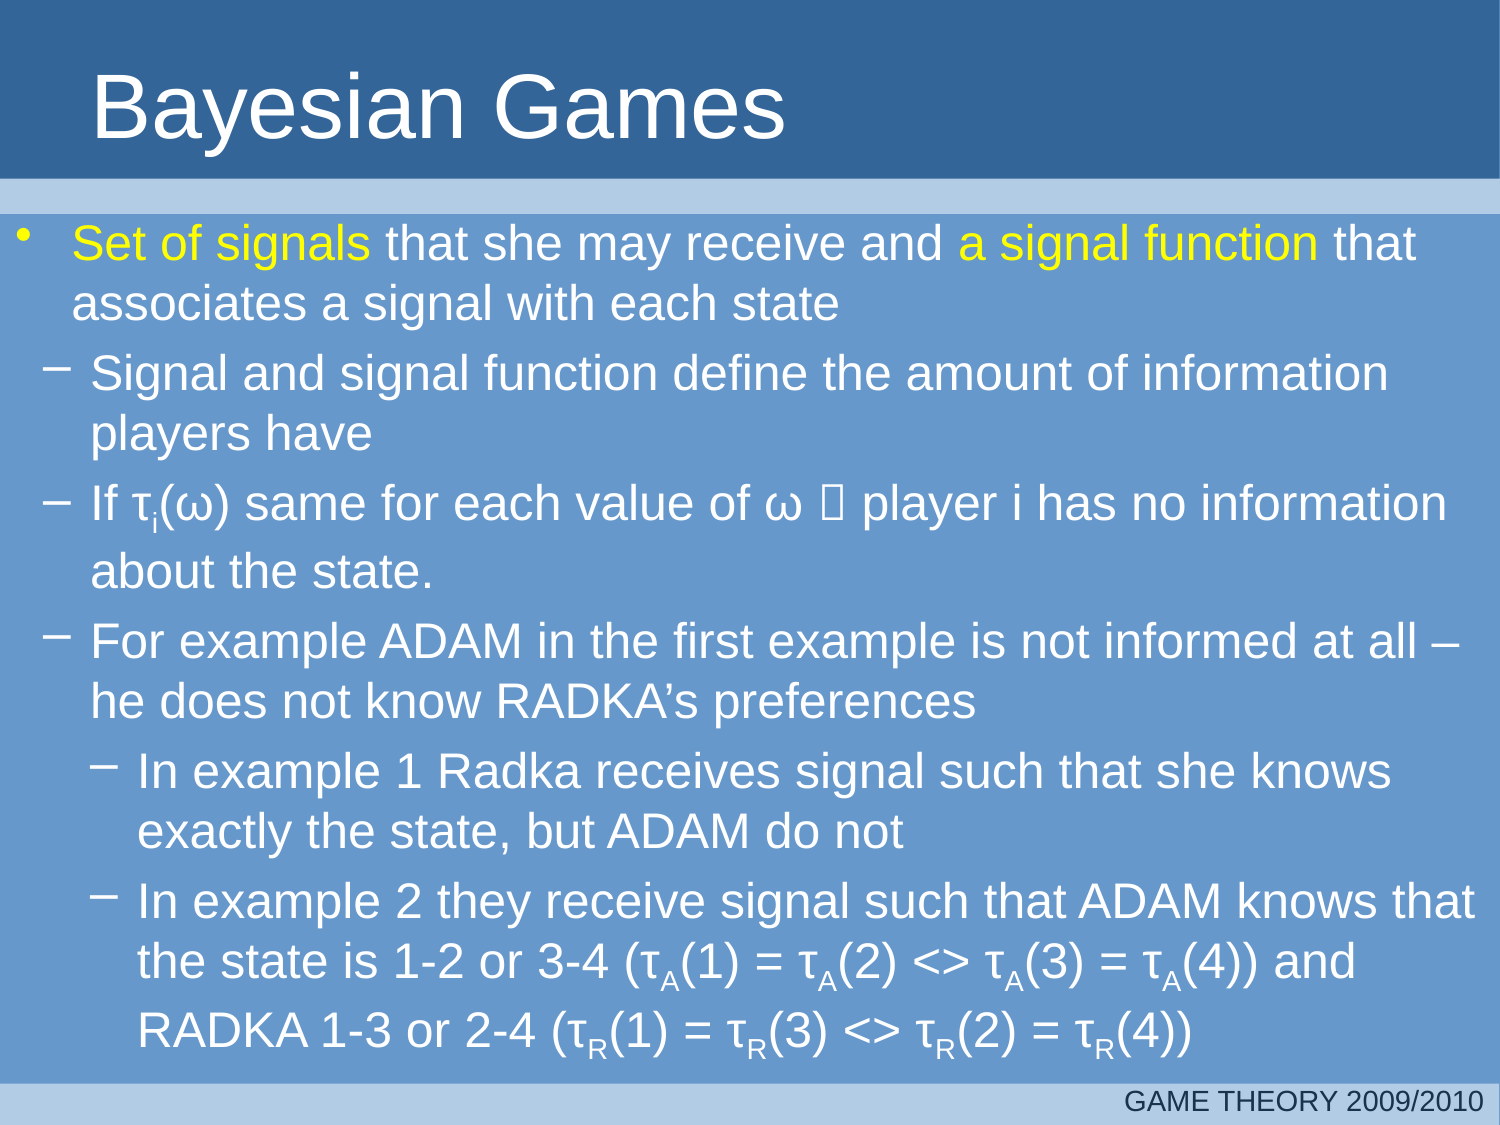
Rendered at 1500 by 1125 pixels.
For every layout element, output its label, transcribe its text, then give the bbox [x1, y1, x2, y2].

list Set of signals that she may receive and a signal function that associates a signal with each state Signal and signal function define the amount of information players have If τi(ω) same for each value of ω  player i has no information about the state. For example ADAM in the first example is not informed at all – he does not know RADKA’s preferences In example 1 Radka receives signal such that she knows exactly the state, but ADAM do not In example 2 they receive signal such that ADAM knows that the state is 1-2 or 3-4 (τA(1) = τA(2) <> τA(3) = τA(4)) and RADKA 1-3 or 2-4 (τR(1) = τR(3) <> τR(2) = τR(4)) [0, 202, 1500, 1072]
text_box GAME THEORY 2009/2010 [1109, 1075, 1500, 1125]
title Bayesian Games [74, 42, 1436, 162]
